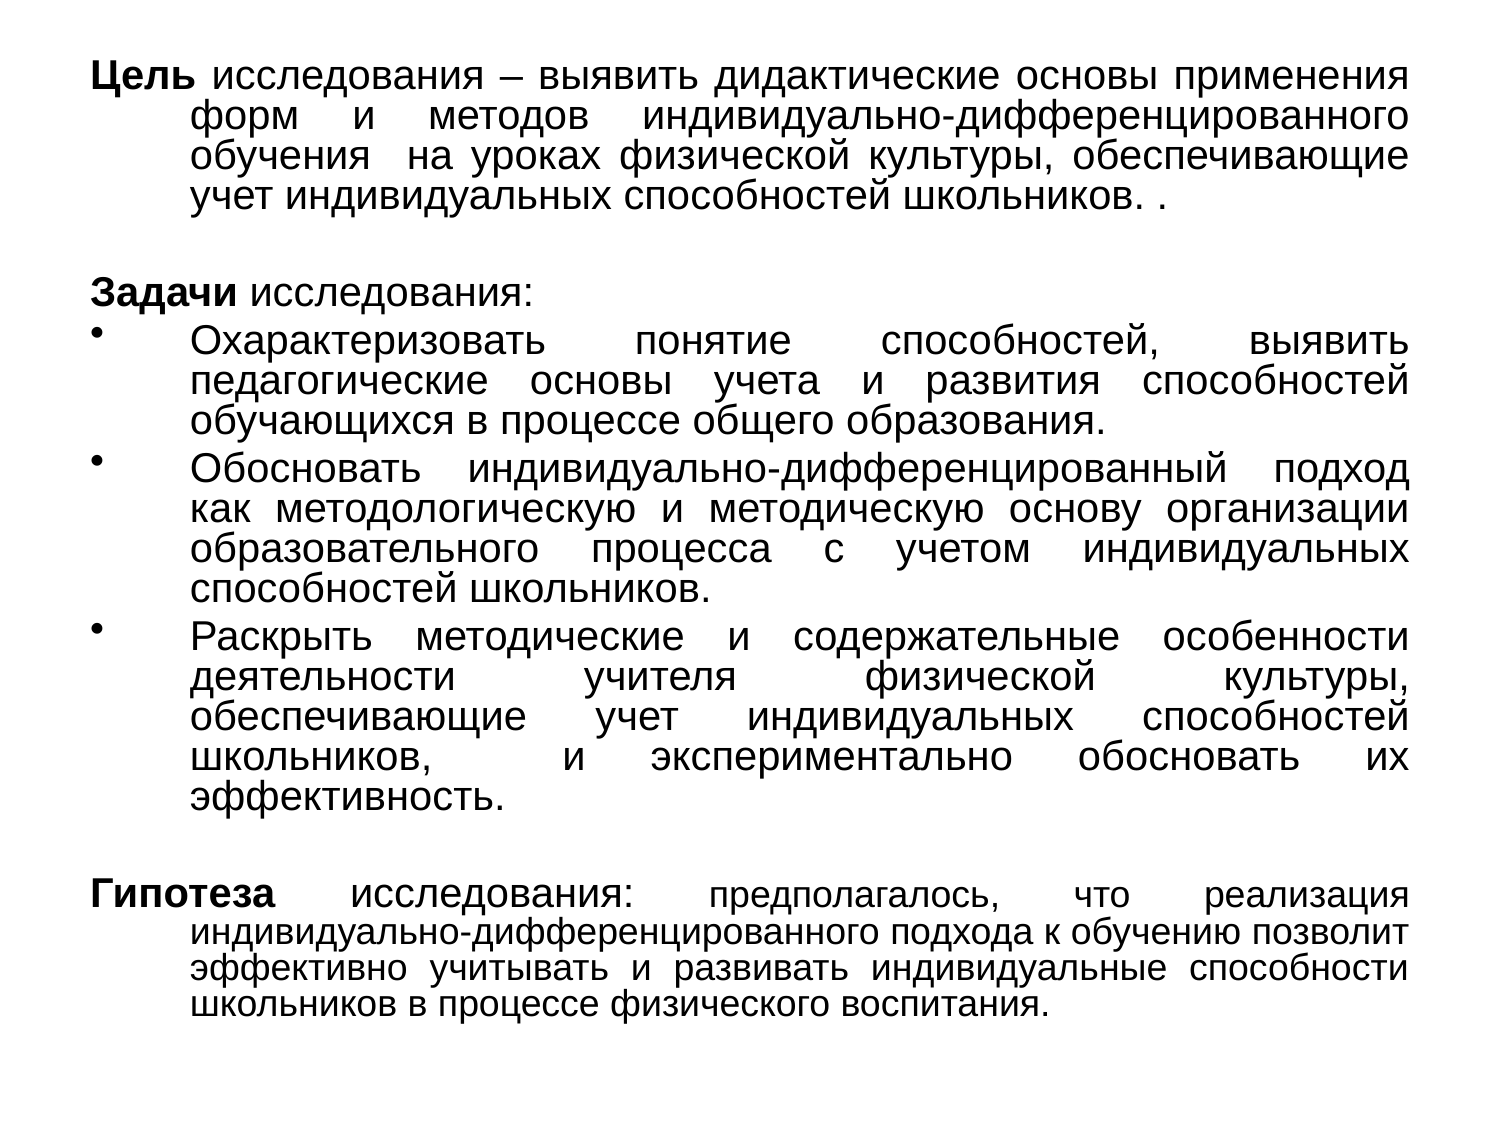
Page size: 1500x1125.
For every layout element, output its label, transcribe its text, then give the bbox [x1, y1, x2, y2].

list Цель исследования – выявить дидактические основы применения форм и методов индивидуально-дифференцированного обучения на уроках физической культуры, обеспечивающие учет индивидуальных способностей школьников. . Задачи исследования: Охарактеризовать понятие способностей, выявить педагогические основы учета и развития способностей обучающихся в процессе общего образования. Обосновать индивидуально-дифференцированный подход как методологическую и методическую основу организации образовательного процесса с учетом индивидуальных способностей школьников. Раскрыть методические и содержательные особенности деятельности учителя физической культуры, обеспечивающие учет индивидуальных способностей школьников, и экспериментально обосновать их эффективность. Гипотеза исследования: предполагалось, что реализация индивидуально-дифференцированного подхода к обучению позволит эффективно учитывать и развивать индивидуальные способности школьников в процессе физического воспитания. [74, 49, 1426, 1088]
